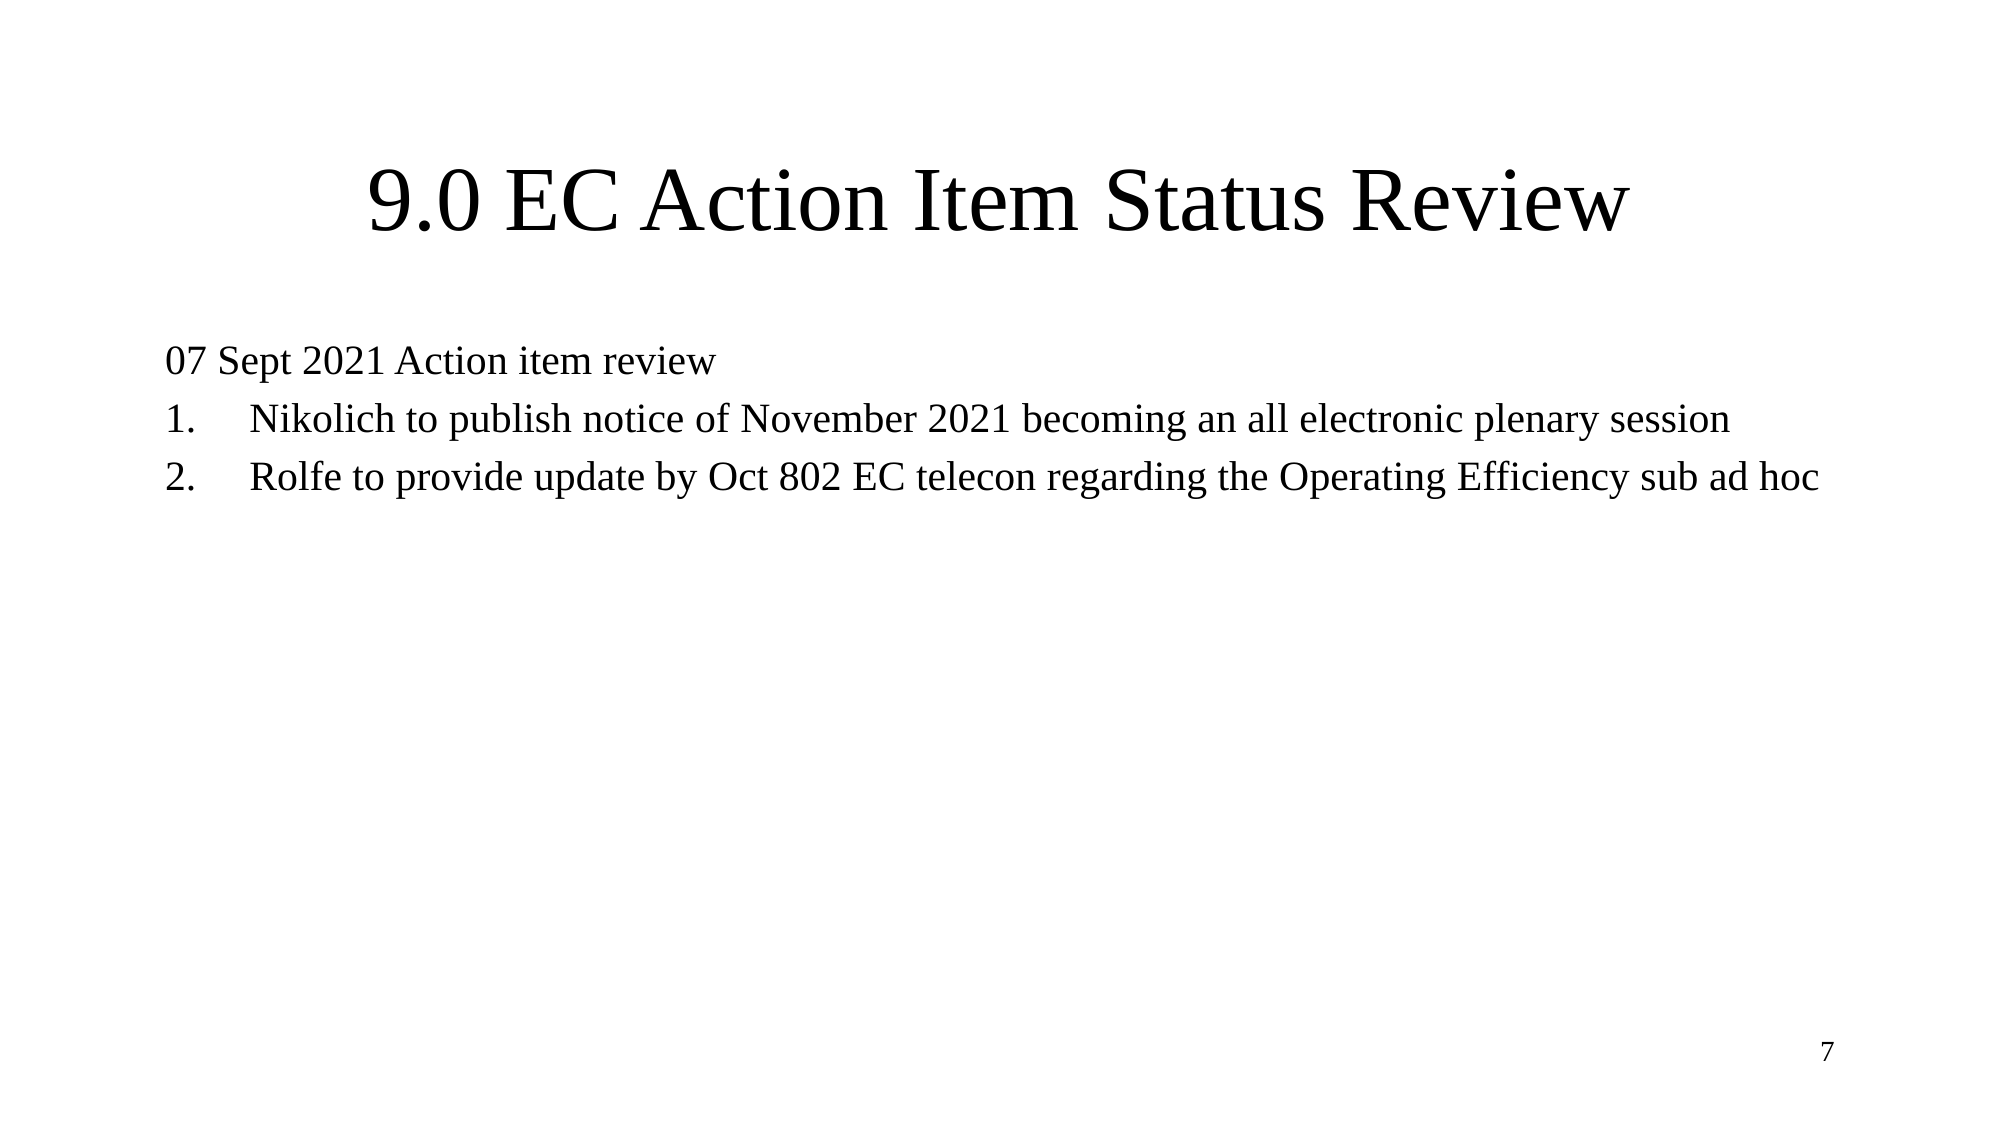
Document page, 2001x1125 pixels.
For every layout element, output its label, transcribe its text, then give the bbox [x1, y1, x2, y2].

slide_number 7 [1433, 1024, 1851, 1101]
list 07 Sept 2021 Action item review Nikolich to publish notice of November 2021 becoming an all electronic plenary session Rolfe to provide update by Oct 802 EC telecon regarding the Operating Efficiency sub ad hoc [149, 324, 1851, 1001]
title 9.0 EC Action Item Status Review [149, 99, 1851, 288]
